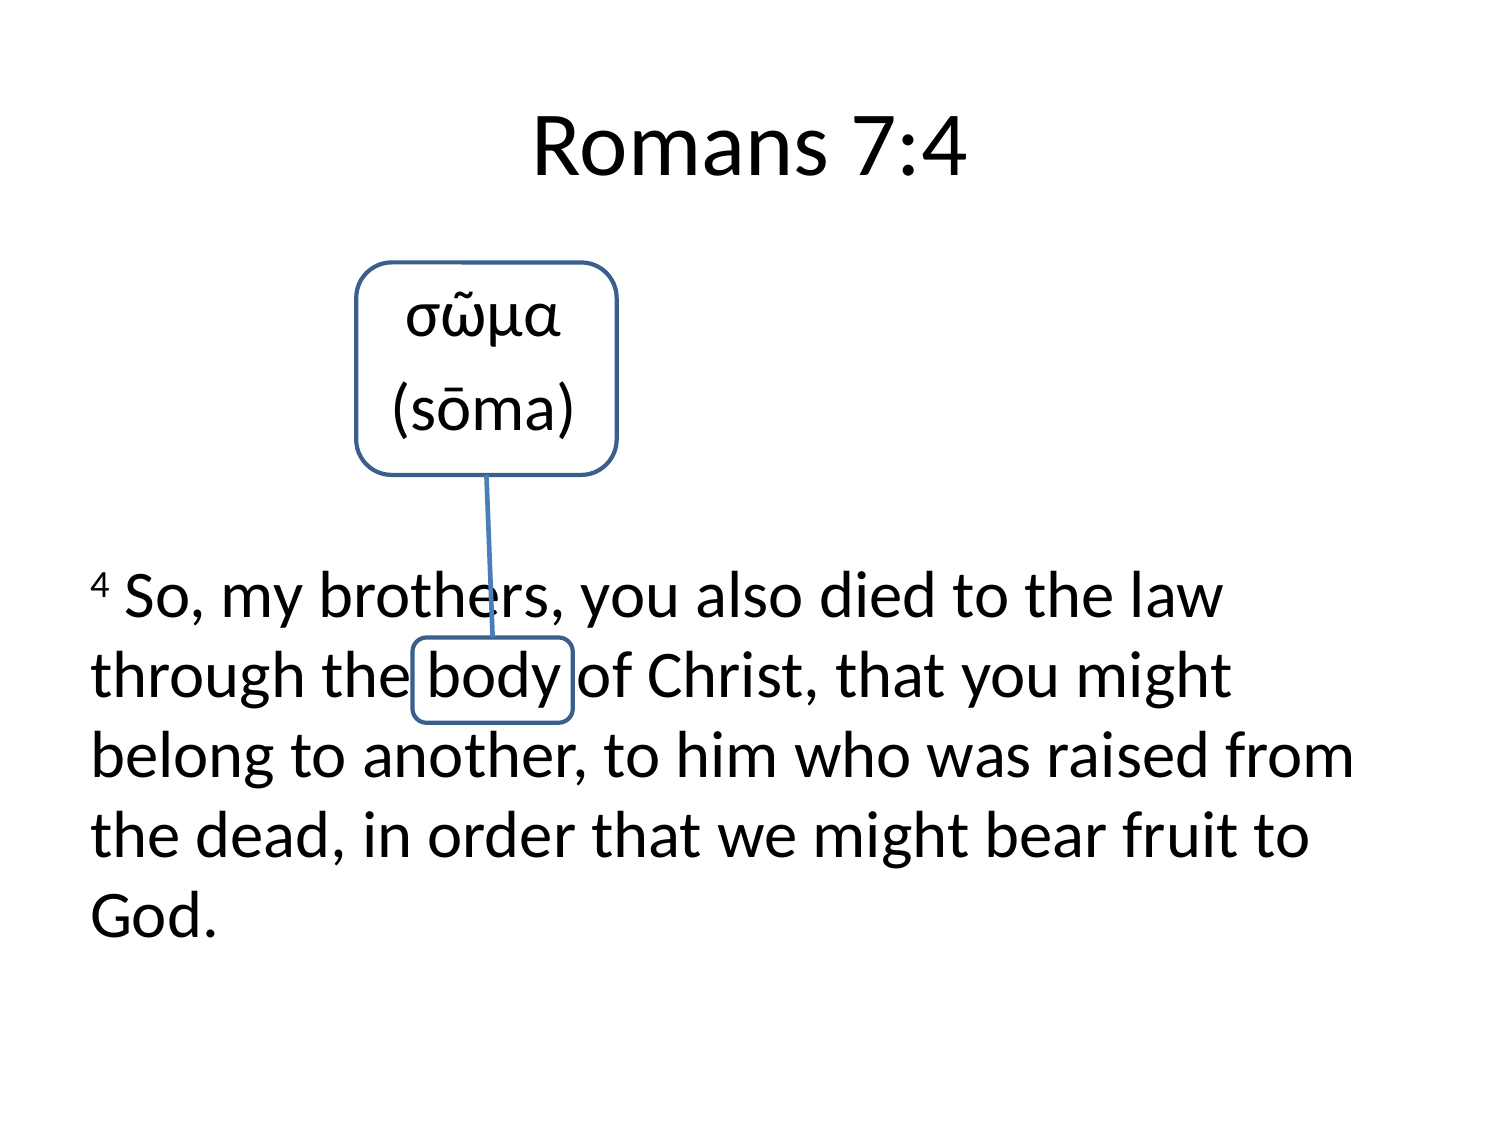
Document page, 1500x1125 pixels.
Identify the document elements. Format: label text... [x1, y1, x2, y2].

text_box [486, 474, 493, 638]
text_box [354, 260, 619, 478]
text_box [410, 635, 575, 725]
title Romans 7:4 [75, 45, 1425, 233]
list σῶμα (sōma) 4 So, my brothers, you also died to the law through the body of Christ, that you might belong to another, to him who was raised from the dead, in order that we might bear fruit to God. [75, 262, 1425, 1005]
